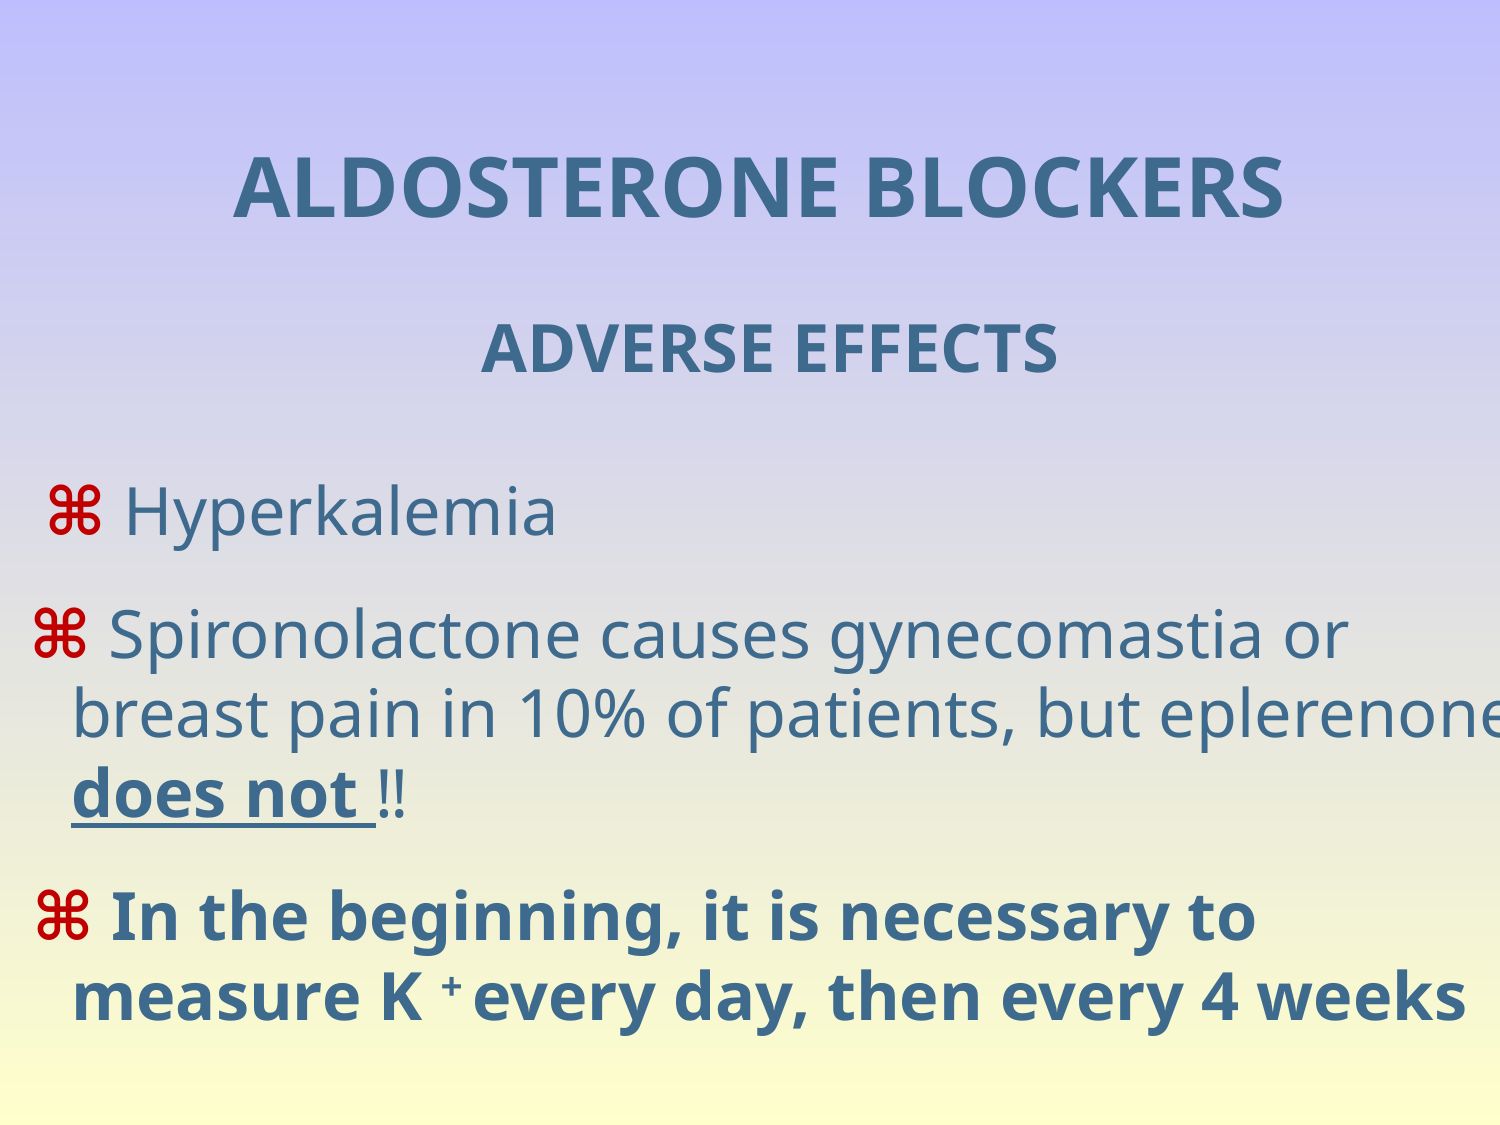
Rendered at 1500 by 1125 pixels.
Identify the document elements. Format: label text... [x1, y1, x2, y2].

text_box ALDOSTERONE BLOCKERS ADVERSE EFFECTS ⌘ Hyperkalemia ⌘ Spironolactone causes gynecomastia or breast pain in 10% of patients, but eplerenone does not ‼ ⌘ In the beginning, it is necessary to measure K + every day, then every 4 weeks [0, 0, 1500, 1125]
